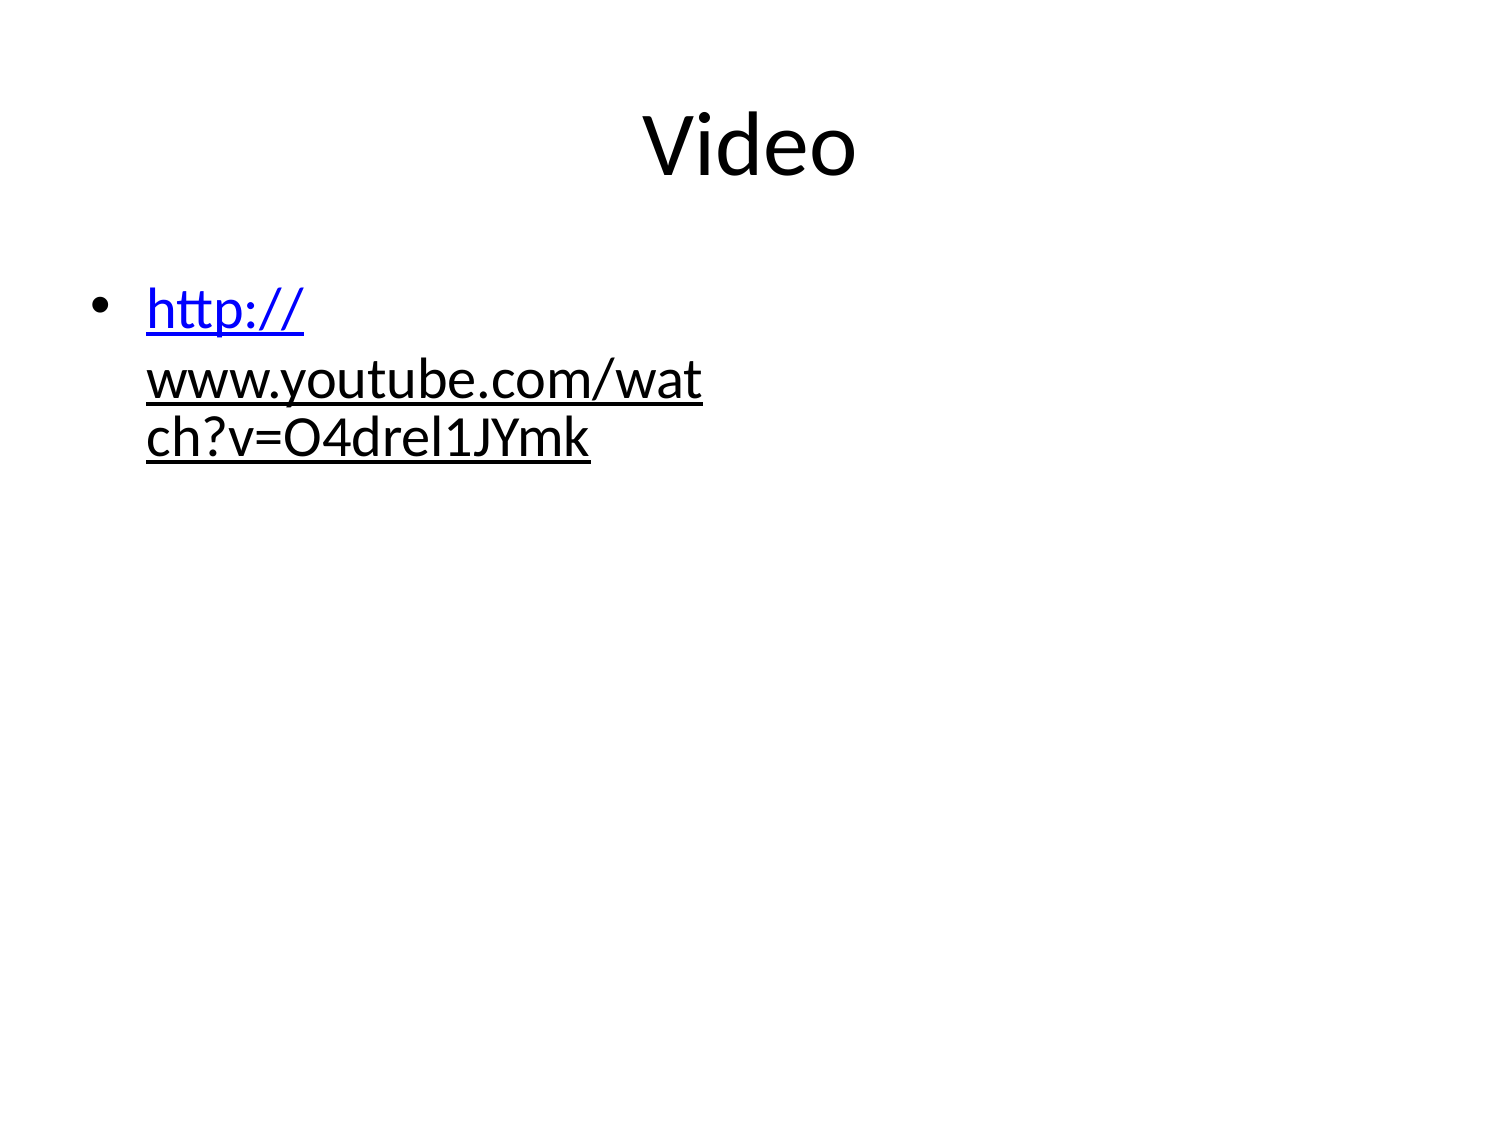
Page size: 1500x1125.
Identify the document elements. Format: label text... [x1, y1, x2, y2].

list http://www.youtube.com/watch?v=O4drel1JYmk [75, 262, 738, 1005]
title Video [75, 45, 1425, 233]
